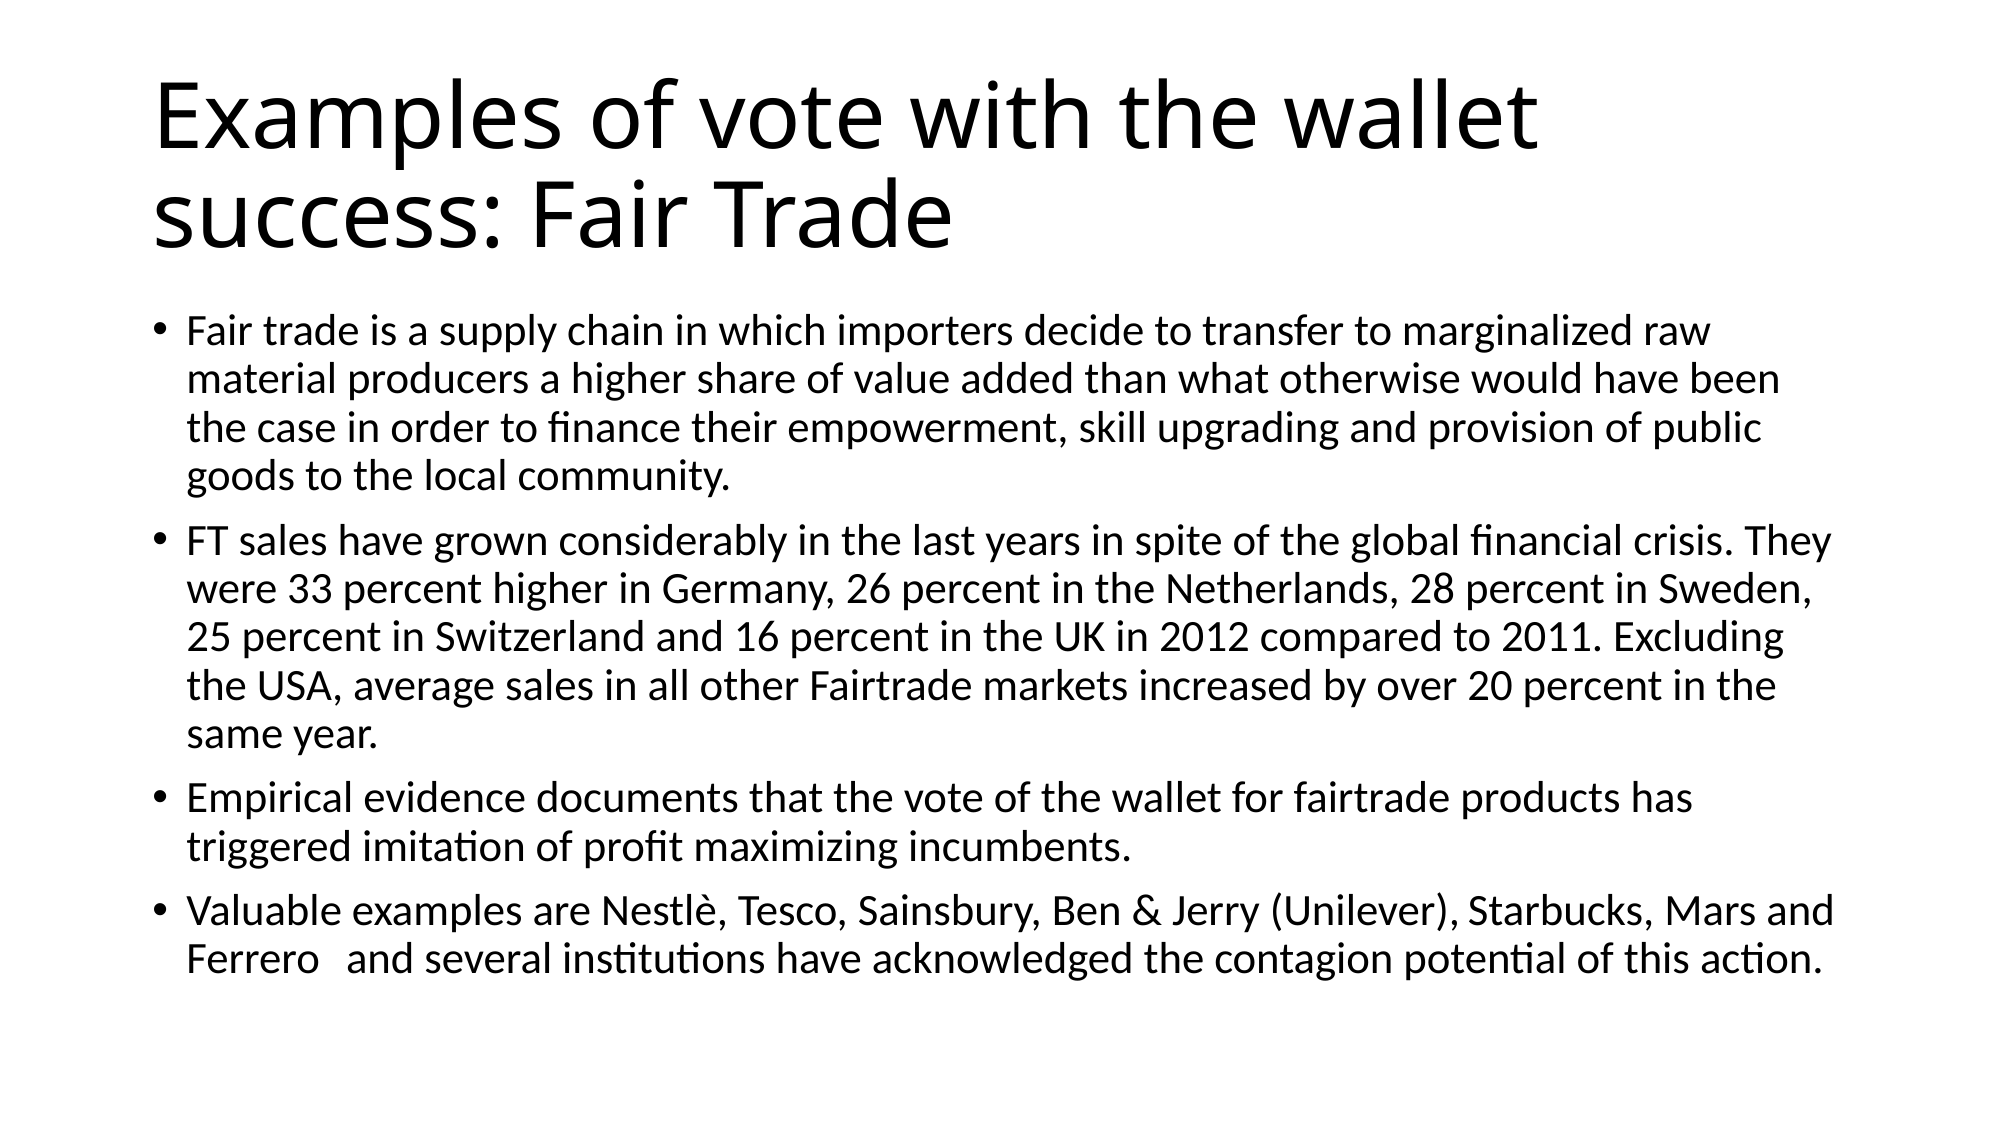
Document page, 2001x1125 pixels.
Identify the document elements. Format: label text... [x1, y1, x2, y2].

list Fair trade is a supply chain in which importers decide to transfer to marginalized raw material producers a higher share of value added than what otherwise would have been the case in order to finance their empowerment, skill upgrading and provision of public goods to the local community. FT sales have grown considerably in the last years in spite of the global financial crisis. They were 33 percent higher in Germany, 26 percent in the Netherlands, 28 percent in Sweden, 25 percent in Switzerland and 16 percent in the UK in 2012 compared to 2011. Excluding the USA, average sales in all other Fairtrade markets increased by over 20 percent in the same year. Empirical evidence documents that the vote of the wallet for fairtrade products has triggered imitation of profit maximizing incumbents. Valuable examples are Nestlè, Tesco, Sainsbury, Ben & Jerry (Unilever), Starbucks, Mars and Ferrero and several institutions have acknowledged the contagion potential of this action. [137, 299, 1863, 1014]
title Examples of vote with the wallet success: Fair Trade [137, 59, 1863, 278]
